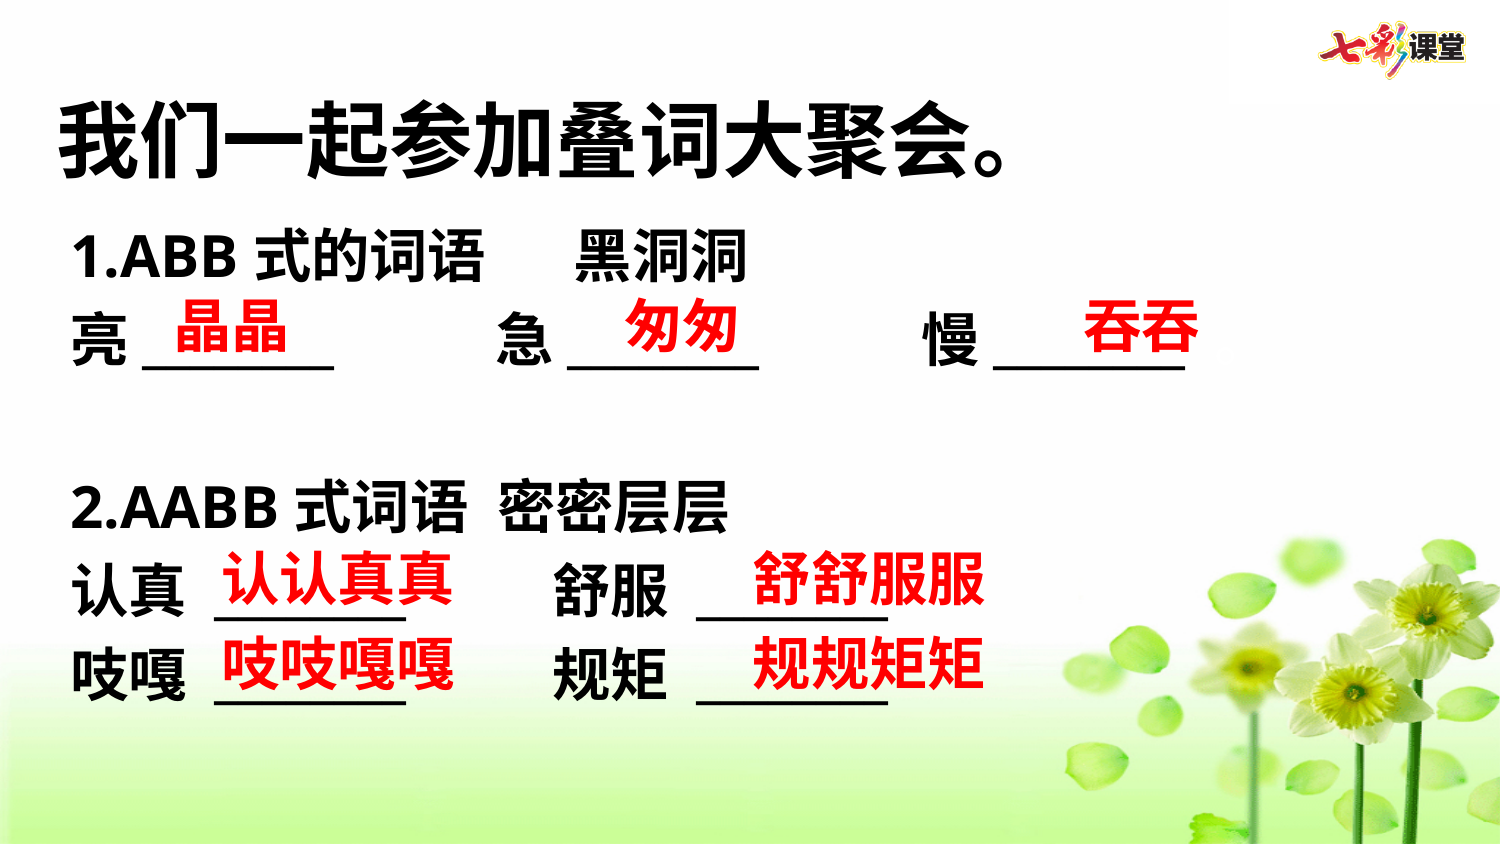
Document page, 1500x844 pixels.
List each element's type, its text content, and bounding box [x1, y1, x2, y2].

text_box 吱吱嘎嘎 [206, 619, 491, 705]
text_box 晶晶 [158, 281, 321, 367]
text_box 认认真真 [206, 534, 526, 620]
text_box [251, 136, 493, 236]
text_box 我们一起参加叠词大聚会。 [41, 80, 1325, 196]
text_box 匆匆 [609, 281, 760, 367]
picture [0, 0, 1500, 844]
text_box 规规矩矩 [738, 620, 1034, 705]
text_box 舒舒服服 [738, 534, 1022, 620]
text_box 1.ABB式的词语 黑洞洞 亮________ 急________ 慢________ 。 2.AABB式词语 密密层层 认真 ________ 舒服 ________ 吱嘎 ________ 规矩 ________ [55, 197, 1412, 716]
text_box 吞吞 [1068, 281, 1226, 367]
